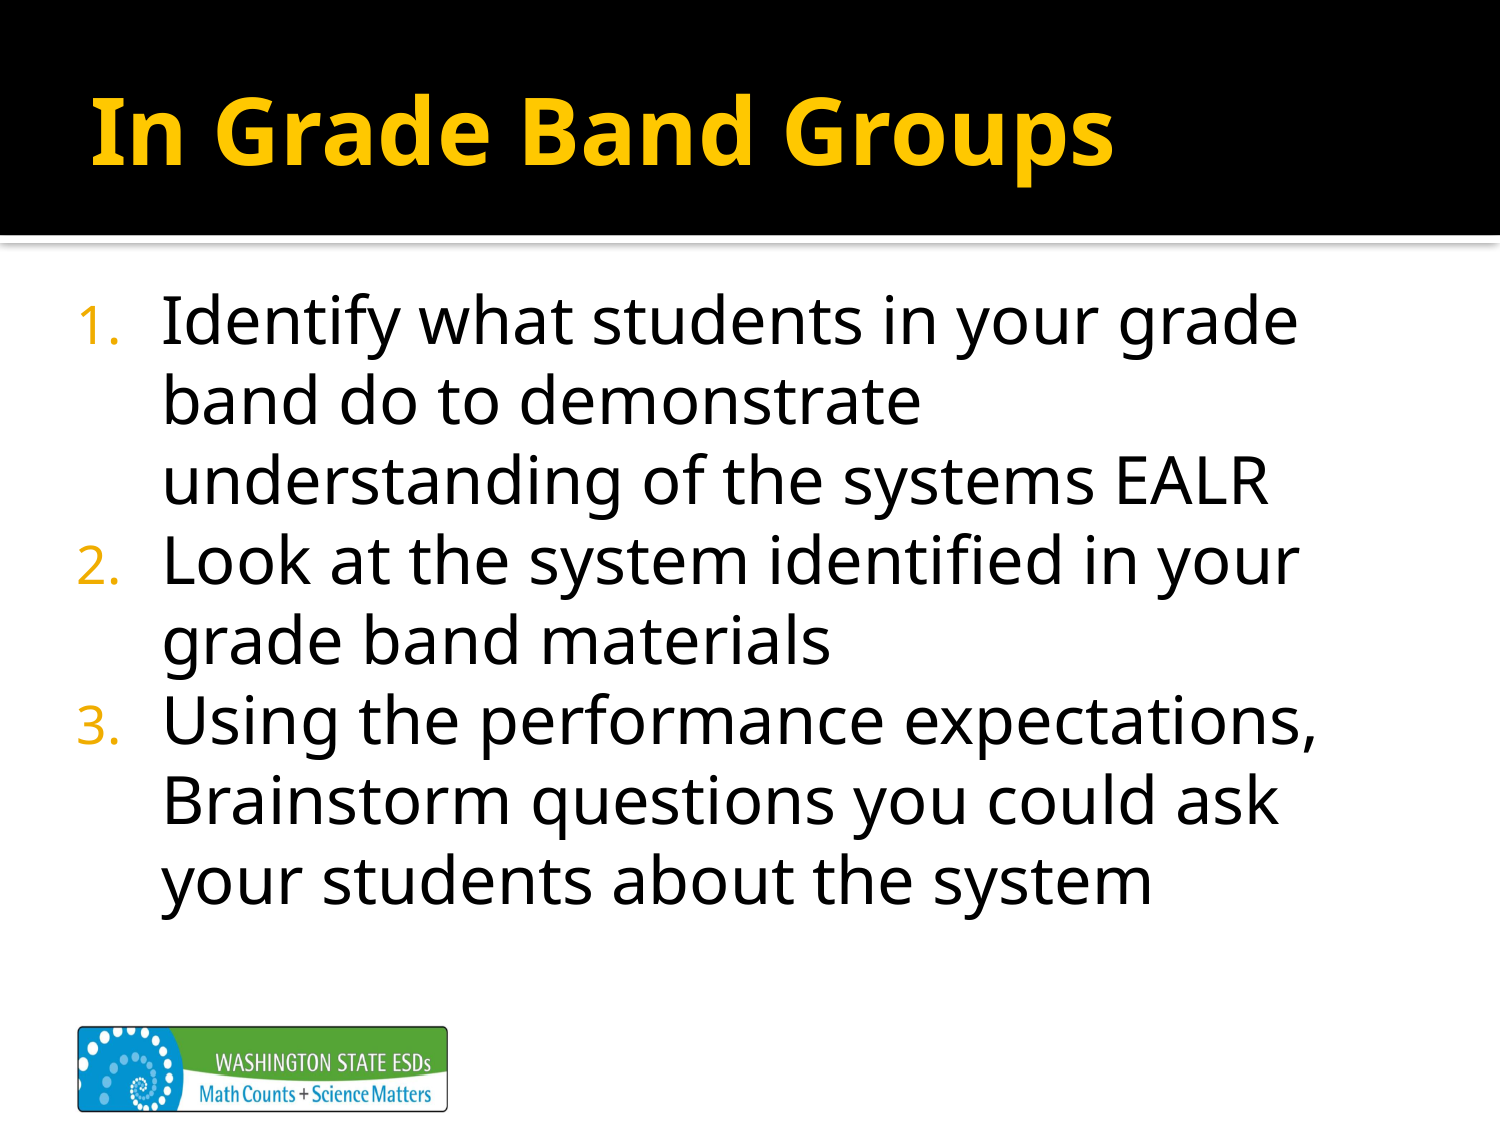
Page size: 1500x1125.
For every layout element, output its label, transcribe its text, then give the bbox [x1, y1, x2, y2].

list Identify what students in your grade band do to demonstrate understanding of the systems EALR Look at the system identified in your grade band materials Using the performance expectations, Brainstorm questions you could ask your students about the system [49, 262, 1401, 1022]
picture [75, 1025, 450, 1113]
title In Grade Band Groups [74, 25, 1426, 232]
